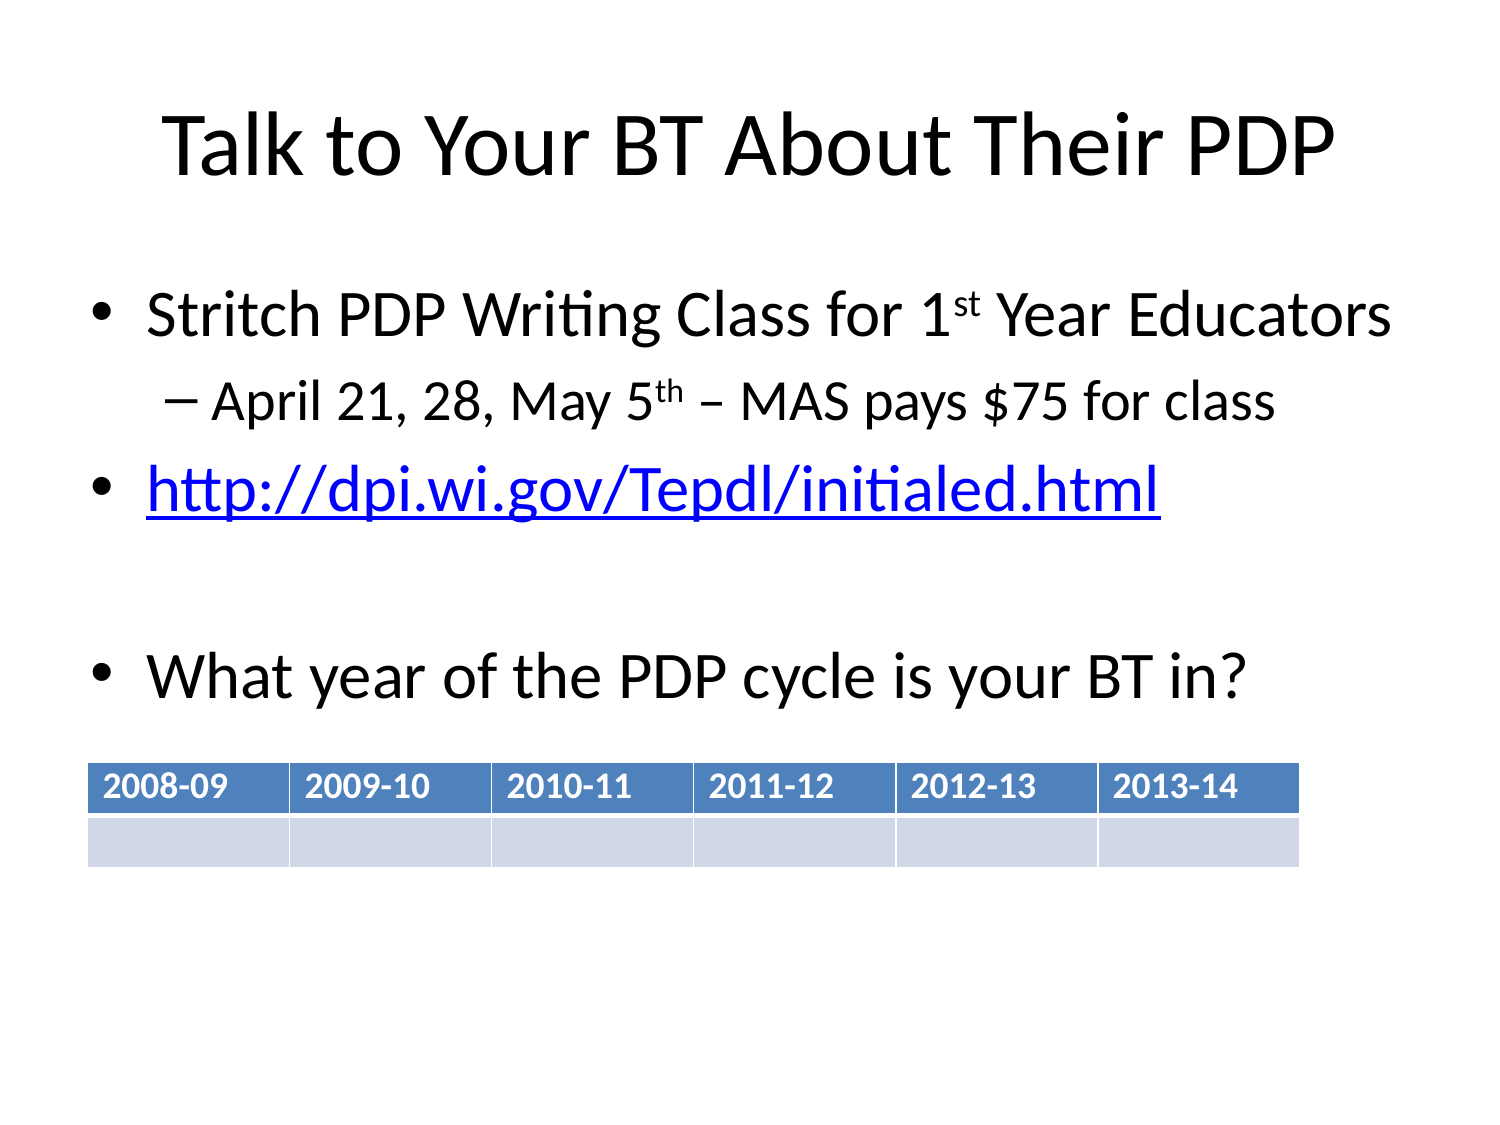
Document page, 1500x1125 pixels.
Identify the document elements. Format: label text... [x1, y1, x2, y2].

table_header 2008-09 [88, 763, 289, 813]
table_header 2012-13 [897, 763, 1097, 813]
table_header 2013-14 [1099, 763, 1299, 813]
table_cell [492, 818, 693, 867]
table_cell [1099, 818, 1299, 867]
table_header 2010-11 [492, 763, 693, 813]
table_cell [694, 818, 895, 867]
table_cell [88, 818, 289, 867]
table_cell [897, 818, 1097, 867]
table_header 2009-10 [290, 763, 491, 813]
list Stritch PDP Writing Class for 1st Year Educators April 21, 28, May 5th – MAS pays $75 for class http://dpi.wi.gov/Tepdl/initialed.html What year of the PDP cycle is your BT in? [75, 262, 1425, 1005]
table_cell [290, 818, 491, 867]
table_header 2011-12 [694, 763, 895, 813]
title Talk to Your BT About Their PDP [75, 45, 1425, 233]
